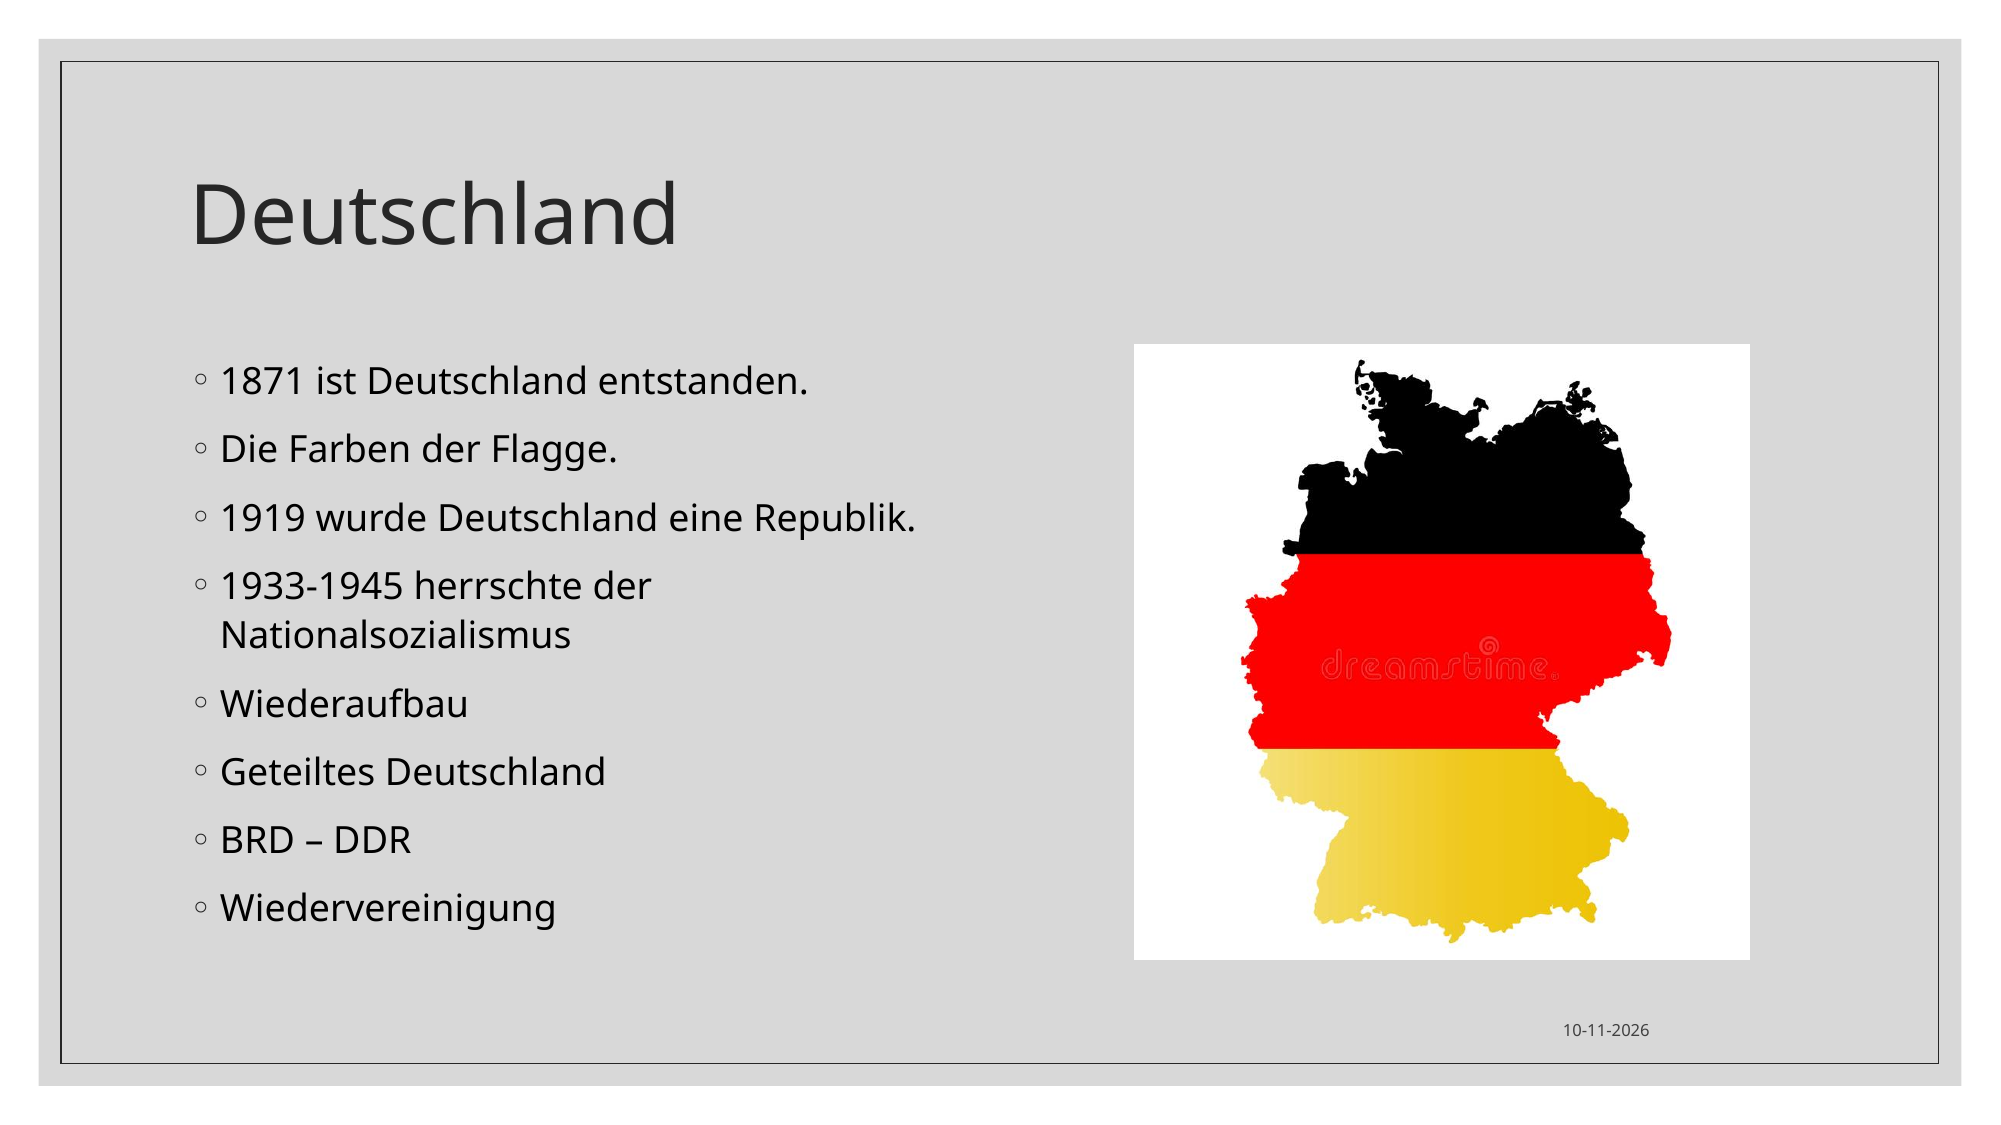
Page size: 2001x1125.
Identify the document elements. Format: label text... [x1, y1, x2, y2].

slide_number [1190, 990, 1665, 1050]
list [1134, 344, 1750, 960]
list 1871 ist Deutschland entstanden. Die Farben der Flagge. 1919 wurde Deutschland eine Republik. 1933-1945 herrschte der Nationalsozialismus Wiederaufbau Geteiltes Deutschland BRD – DDR Wiedervereinigung [174, 345, 940, 960]
title Deutschland [174, 105, 1825, 331]
